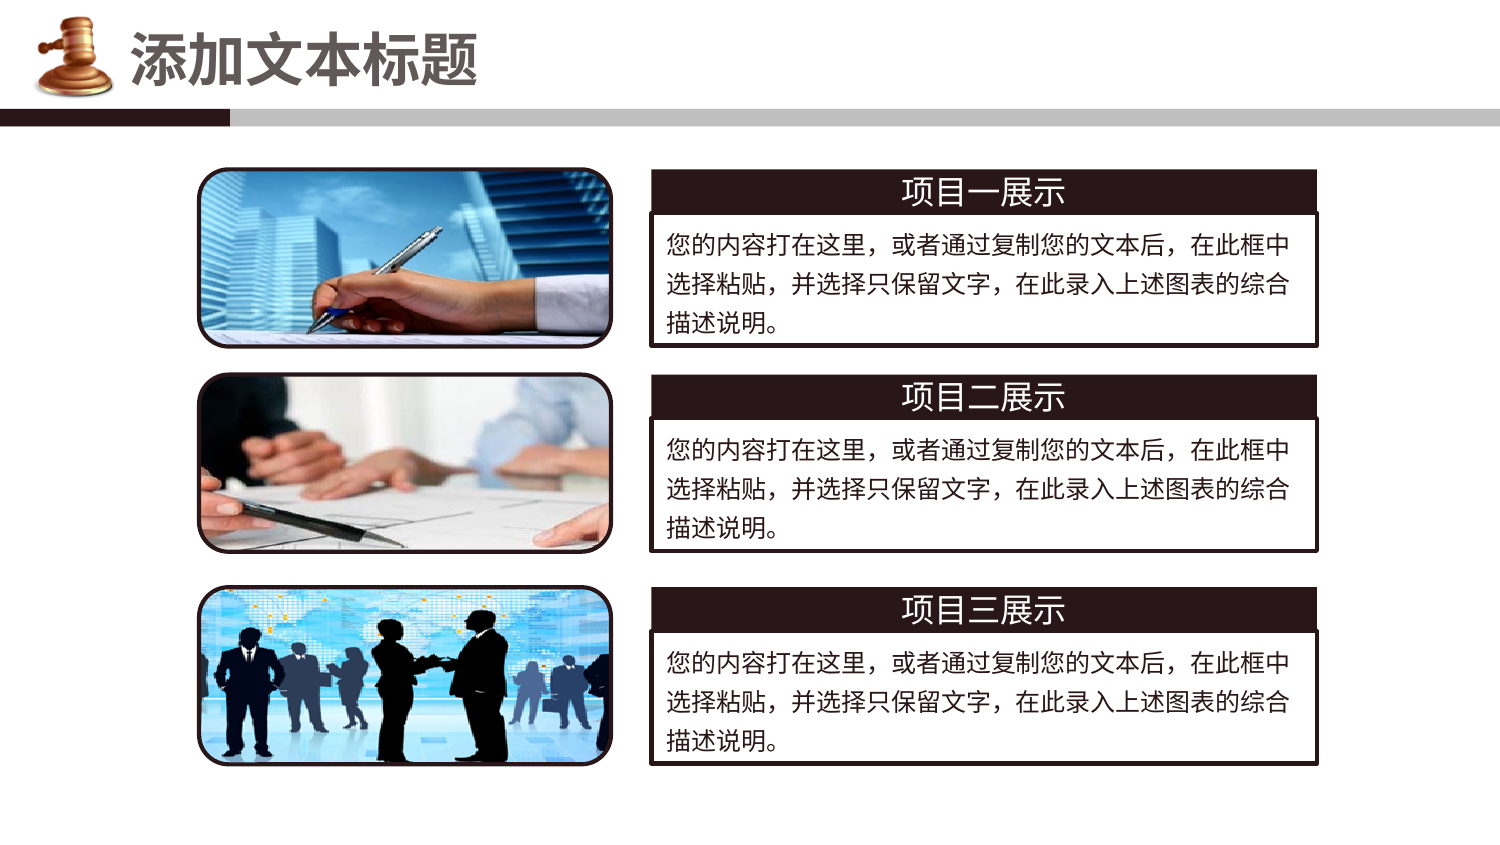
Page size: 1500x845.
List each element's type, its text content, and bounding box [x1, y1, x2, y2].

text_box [651, 374, 1317, 551]
picture [31, 15, 115, 99]
text_box 添加文本标题 [114, 15, 969, 101]
text_box [0, 108, 231, 127]
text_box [651, 169, 1317, 346]
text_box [651, 587, 1317, 764]
text_box [199, 374, 611, 552]
text_box [199, 169, 611, 347]
text_box [199, 587, 611, 765]
text_box [231, 108, 1500, 127]
